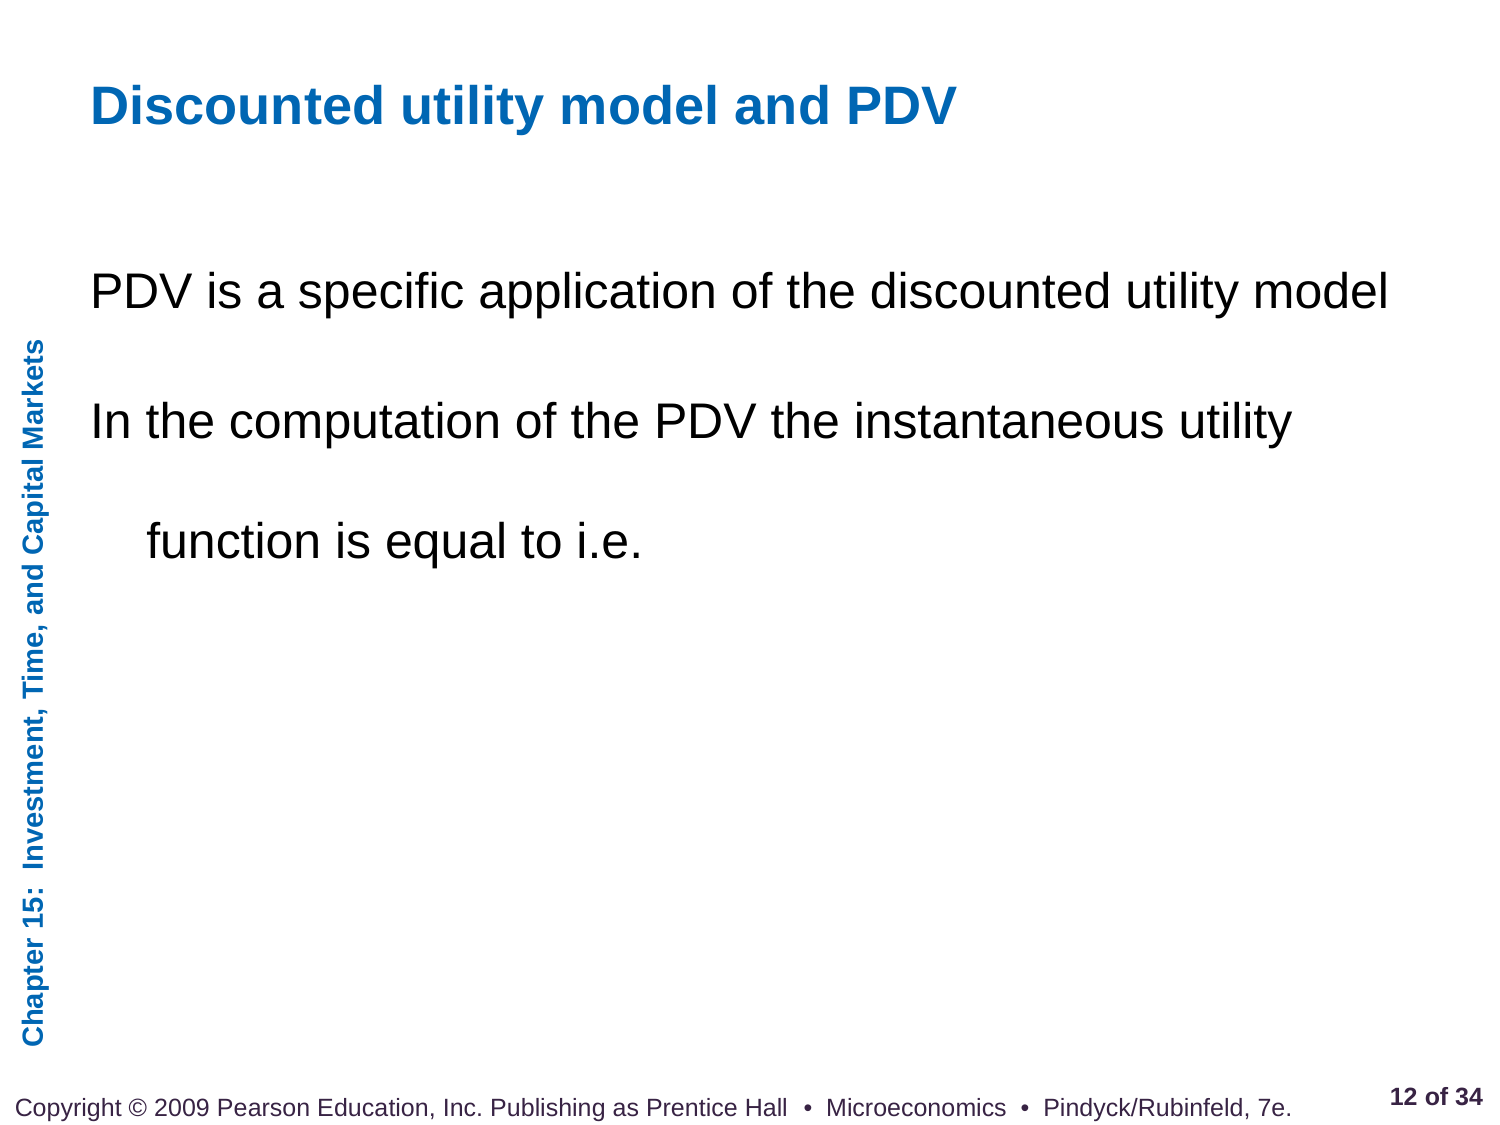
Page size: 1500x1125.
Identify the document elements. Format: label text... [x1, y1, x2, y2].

title Discounted utility model and PDV [75, 62, 1438, 143]
